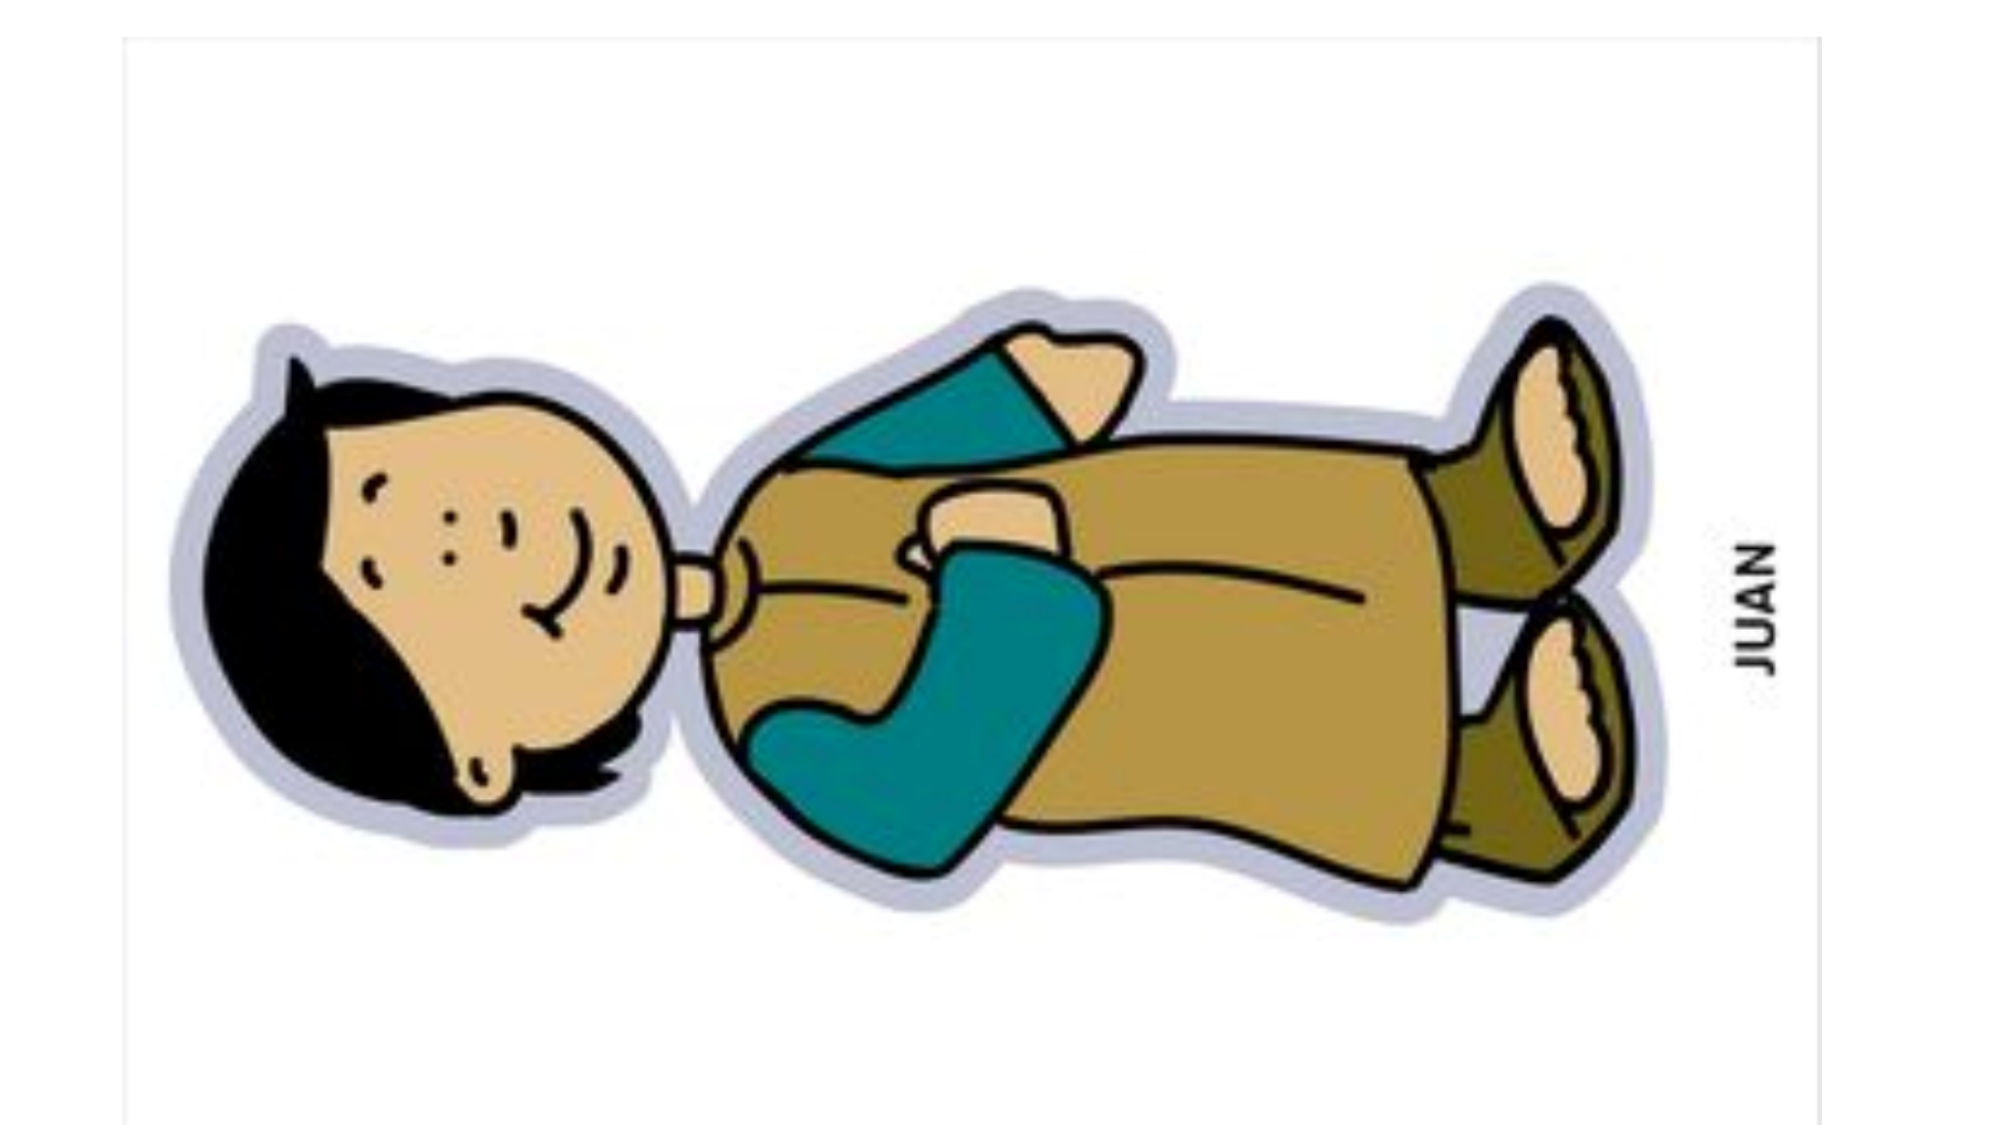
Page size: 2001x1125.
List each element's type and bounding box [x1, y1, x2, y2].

picture [124, 0, 1820, 1125]
